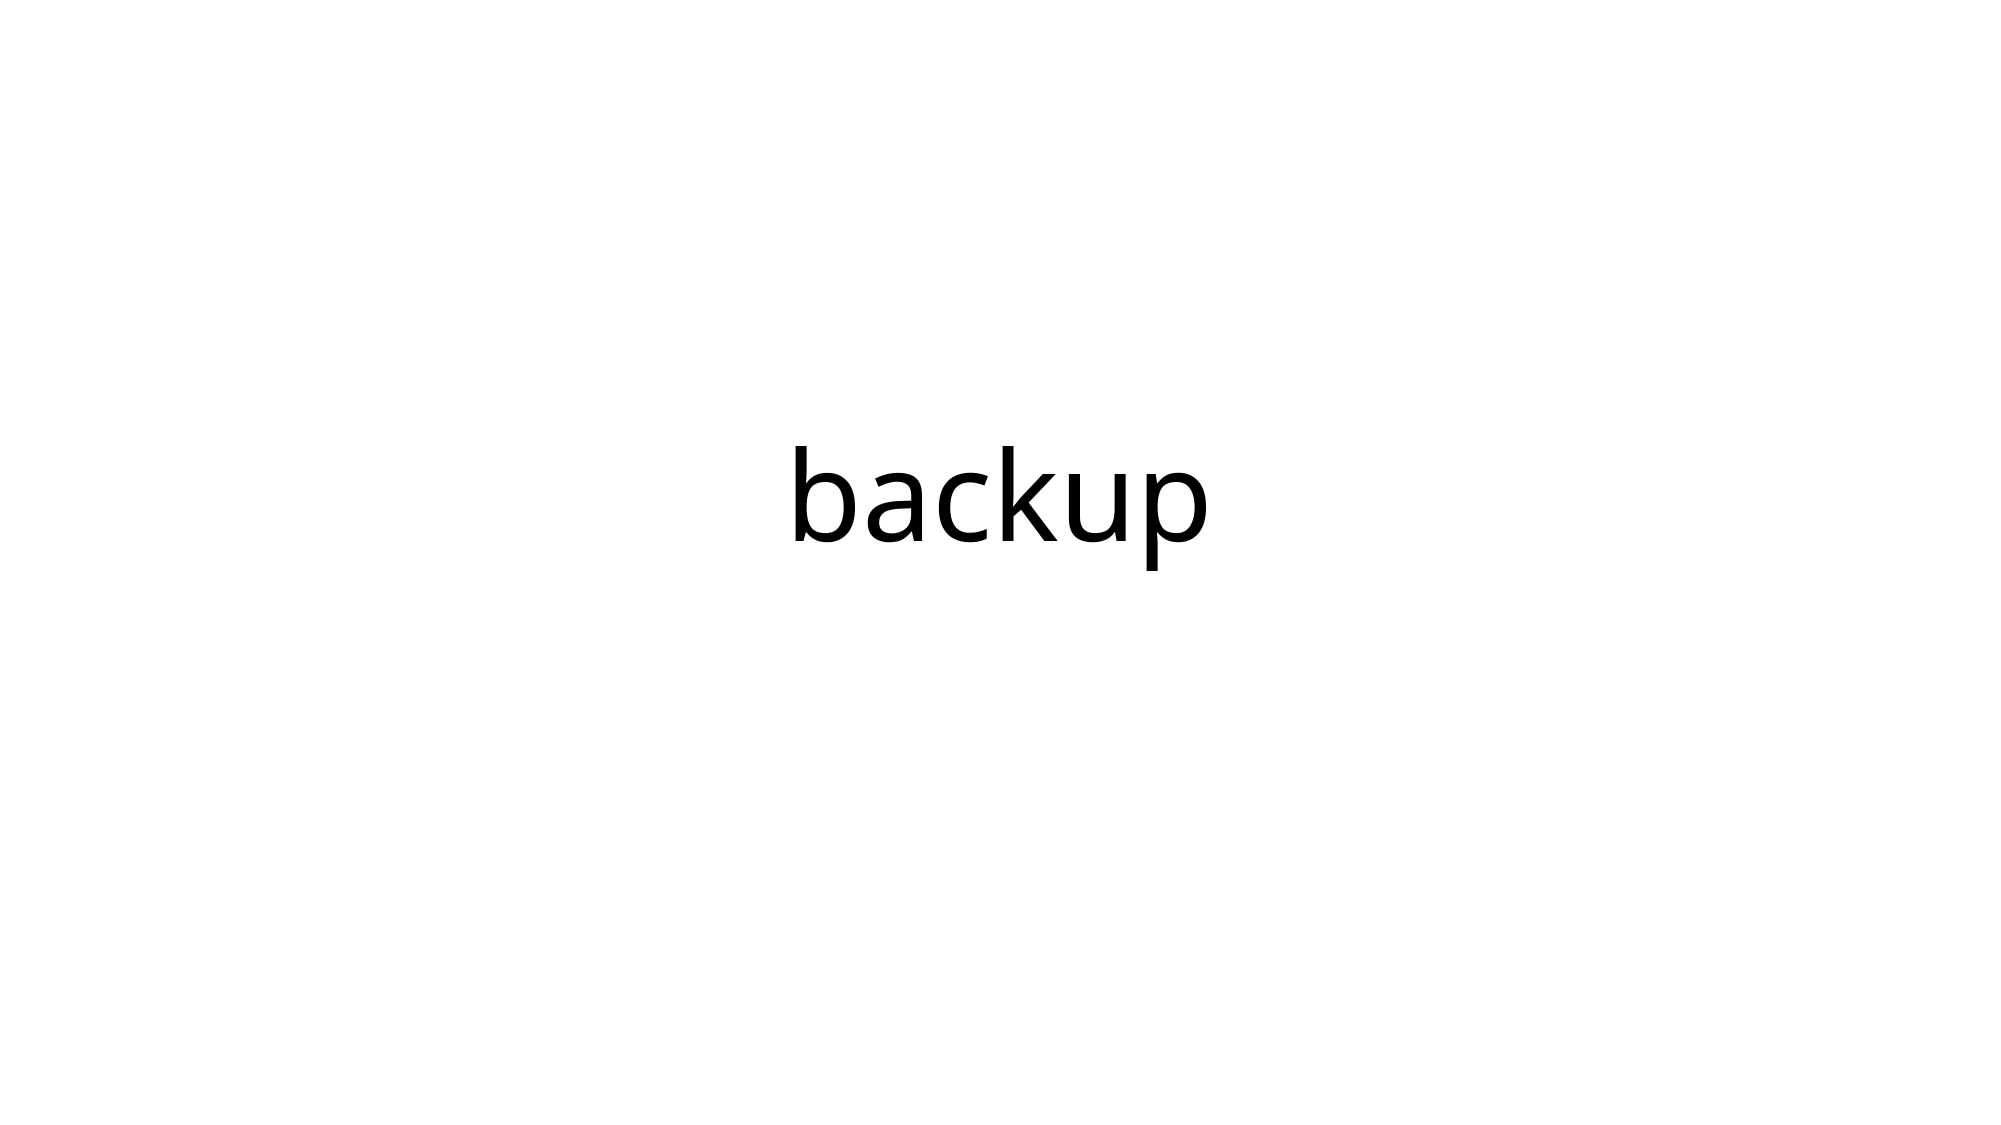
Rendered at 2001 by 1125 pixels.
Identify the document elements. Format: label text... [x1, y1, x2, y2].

title backup [249, 184, 1750, 576]
